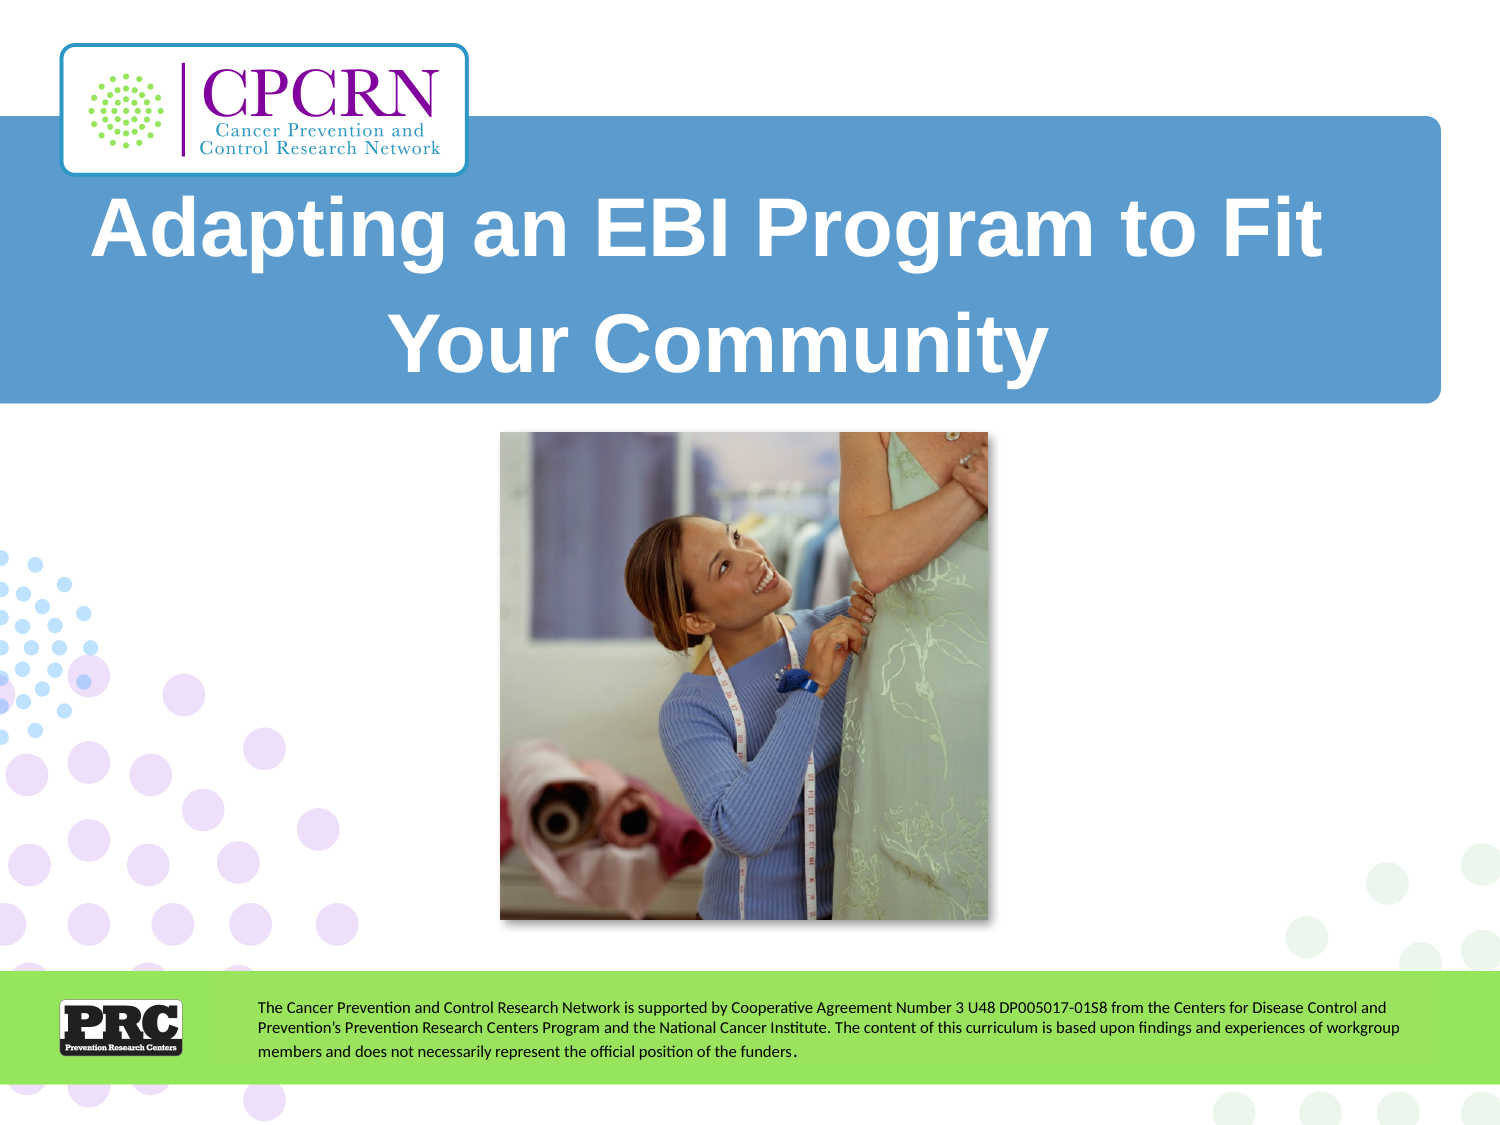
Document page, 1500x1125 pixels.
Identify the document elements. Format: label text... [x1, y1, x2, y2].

list Adapting an EBI Program to Fit Your Community [0, 174, 1438, 388]
text_box The Cancer Prevention and Control Research Network is supported by Cooperative Agreement Number 3 U48 DP005017-01S8 from the Centers for Disease Control and Prevention’s Prevention Research Centers Program and the National Cancer Institute. The content of this curriculum is based upon findings and experiences of workgroup members and does not necessarily represent the official position of the funders. [242, 989, 1476, 1069]
text_box [214, 972, 1438, 1064]
picture [0, 0, 1500, 1125]
